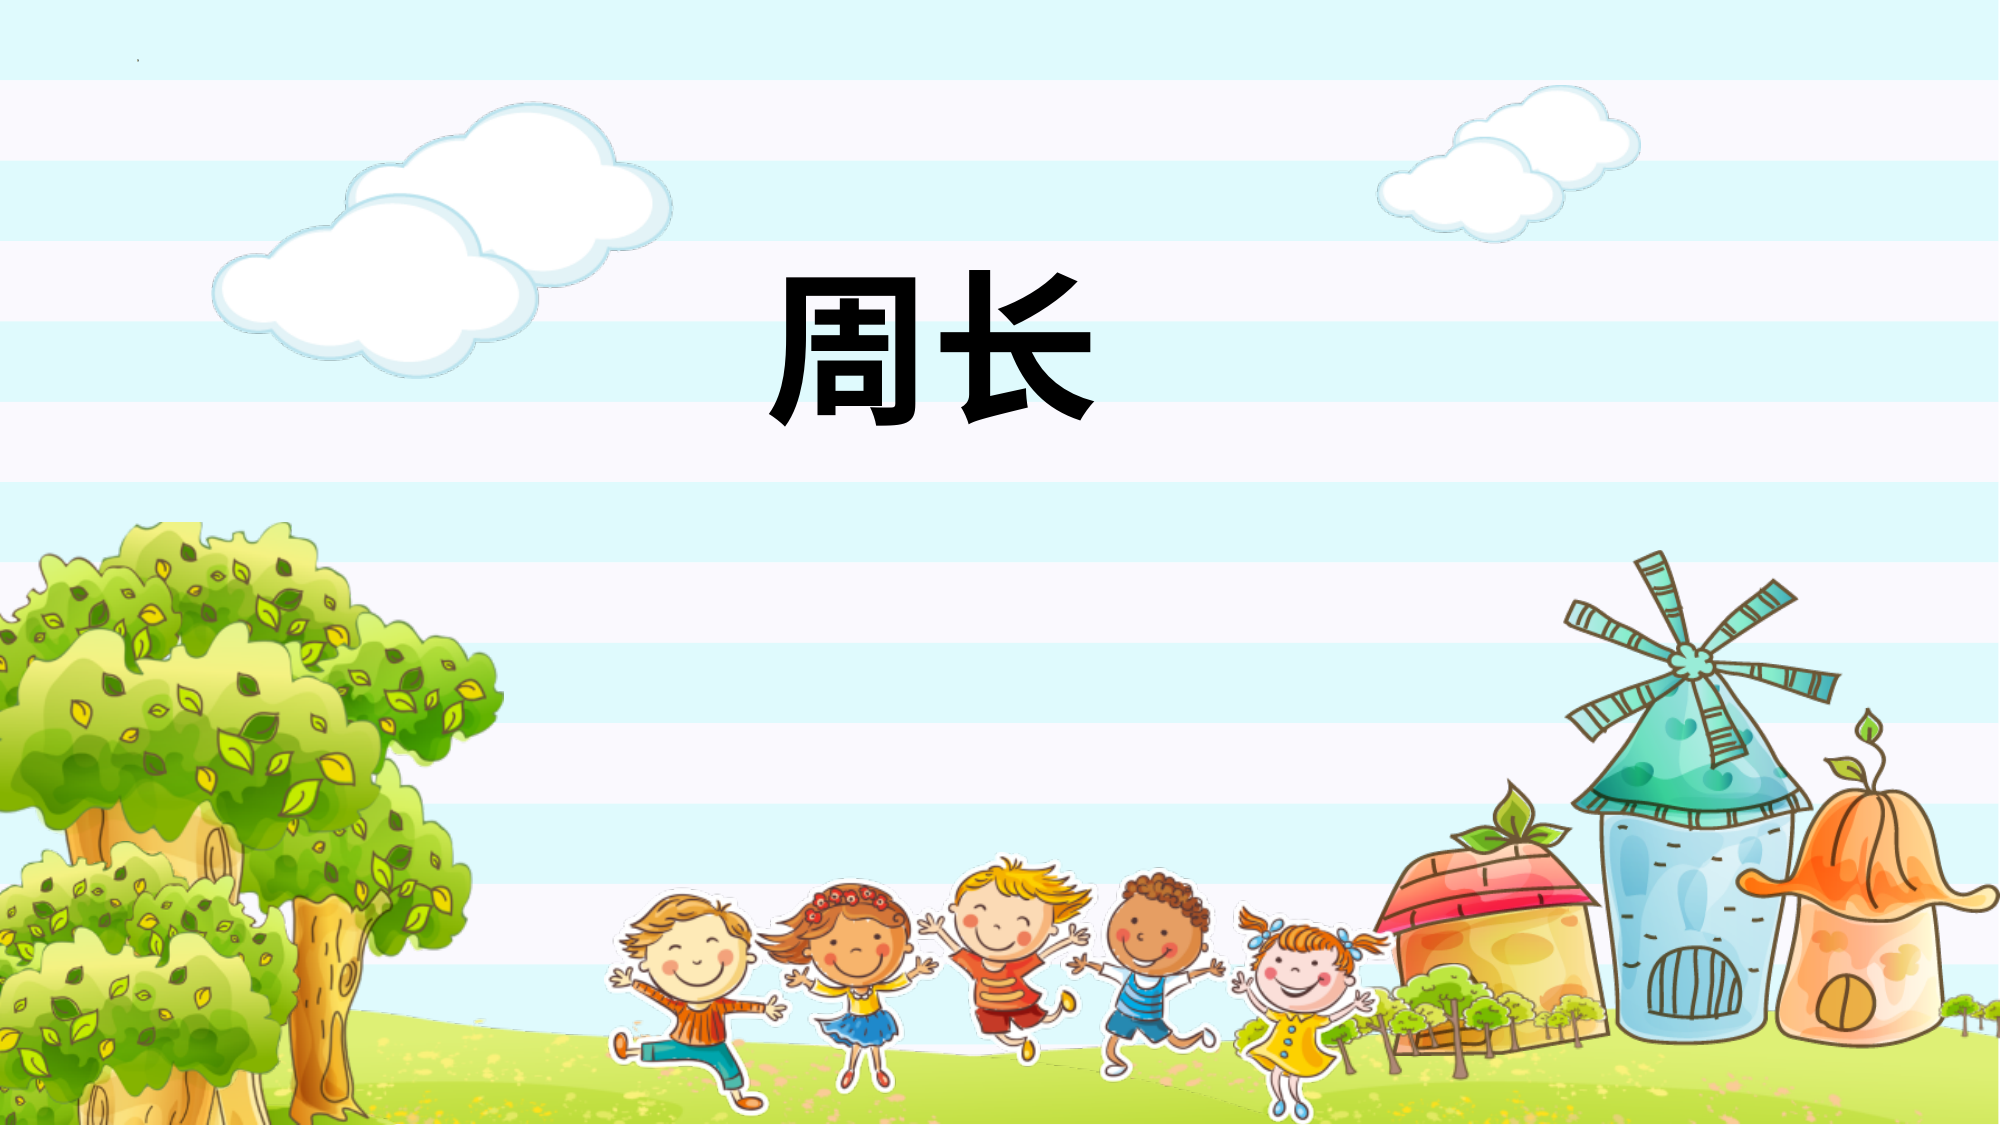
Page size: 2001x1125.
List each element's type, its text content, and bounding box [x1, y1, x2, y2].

picture [0, 522, 2000, 1125]
text_box 周长 [751, 379, 1249, 453]
picture [211, 85, 1641, 379]
